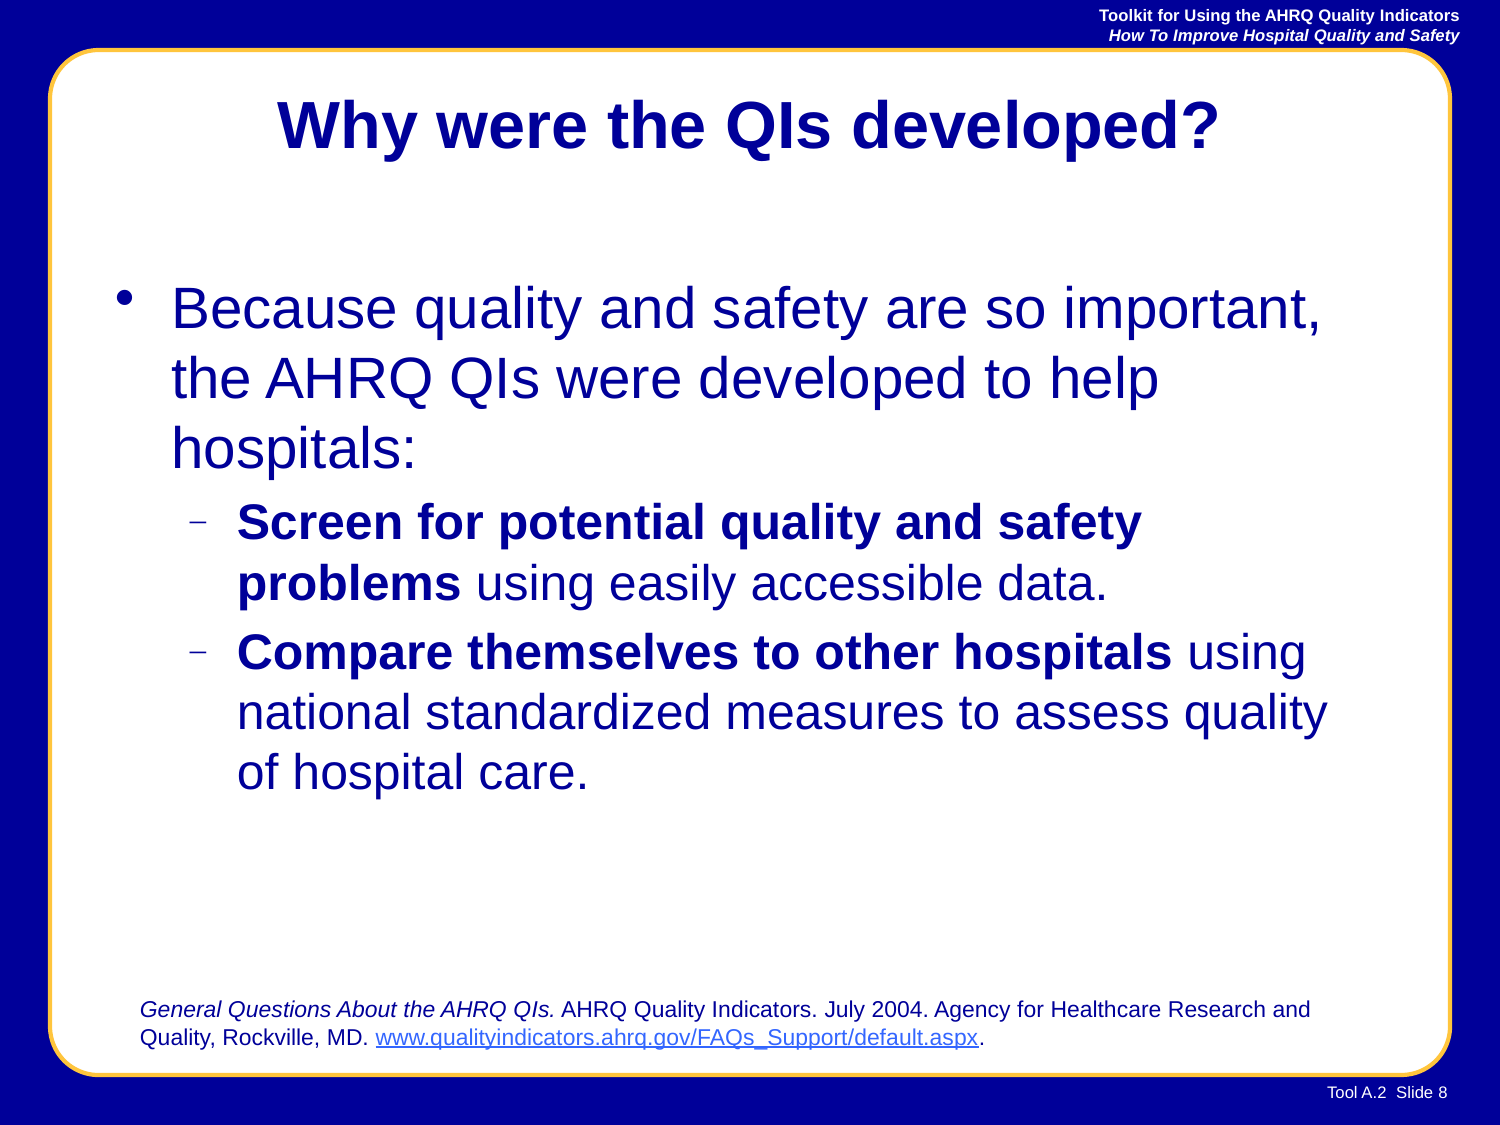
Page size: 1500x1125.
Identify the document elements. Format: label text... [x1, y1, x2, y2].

text_box General Questions About the AHRQ QIs. AHRQ Quality Indicators. July 2004. Agency for Healthcare Research and Quality, Rockville, MD. www.qualityindicators.ahrq.gov/FAQs_Support/default.aspx. [124, 987, 1388, 1058]
title Why were the QIs developed? [112, 75, 1388, 200]
list Because quality and safety are so important, the AHRQ QIs were developed to help hospitals: Screen for potential quality and safety problems using easily accessible data. Compare themselves to other hospitals using national standardized measures to assess quality of hospital care. [99, 262, 1375, 976]
